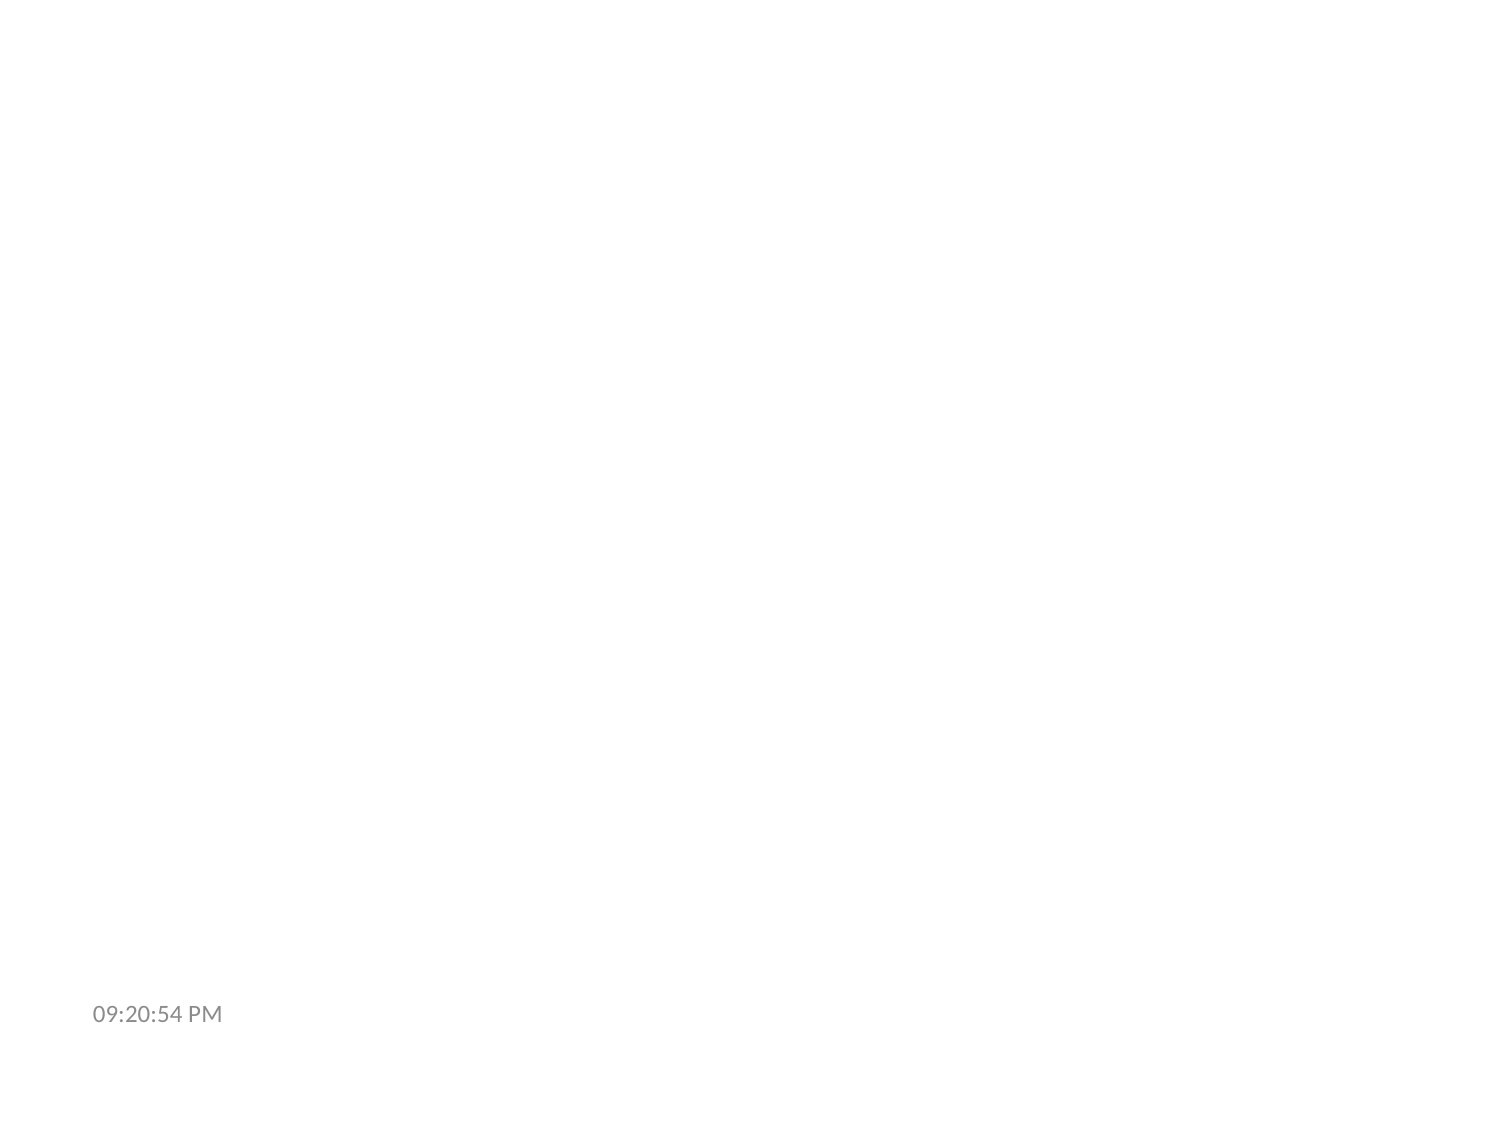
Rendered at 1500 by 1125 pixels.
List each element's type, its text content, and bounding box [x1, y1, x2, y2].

text_box 3:35:09 PM [77, 982, 428, 1043]
